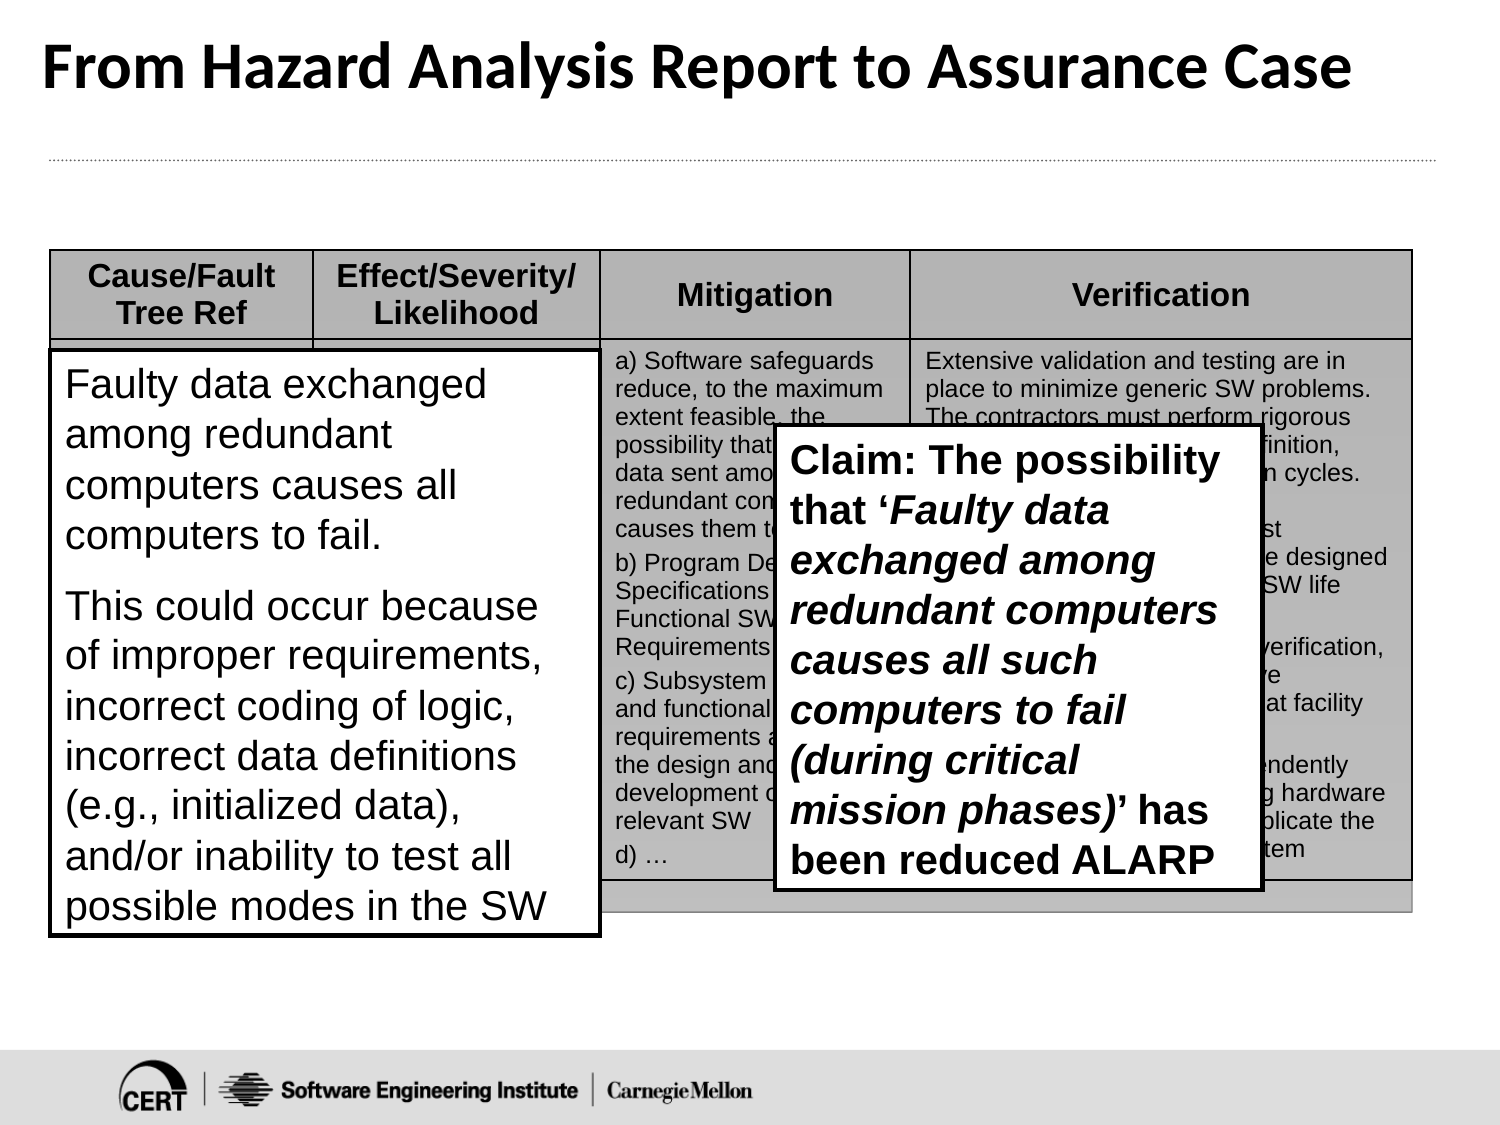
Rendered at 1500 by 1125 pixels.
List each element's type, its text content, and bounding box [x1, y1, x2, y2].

text_box Faulty data exchanged among redundant computers causes all computers to fail. This could occur because of improper requirements, incorrect coding of logic, incorrect data definitions (e.g., initialized data), and/or inability to test all possible modes in the SW [50, 349, 600, 936]
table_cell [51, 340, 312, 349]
table_header Verification [911, 251, 1411, 338]
table_header Mitigation [601, 251, 909, 338]
text_box [600, 881, 1413, 913]
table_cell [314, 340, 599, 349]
table_cell Extensive validation and testing are in place to minimize generic SW problems. The contractors must perform rigorous reviews throughout the SW definition, implementation, and verification cycles. These review processes cover requirements, design, code, test procedures and results, and are designed to eliminate errors early in the SW life cycle. After completing system level verification, critical SW undergoes extensive integrated HW/SW verification at facility XXX Extensive verification is independently performed at facility XXX, using hardware and software maintained to duplicate the configuration of the fielded system [911, 340, 1411, 879]
text_box Claim: The possibility that ‘Faulty data exchanged among redundant computers causes all such computers to fail (during critical mission phases)’ has been reduced ALARP [774, 425, 1263, 890]
picture [102, 1056, 765, 1117]
table_header Effect/Severity/ Likelihood [314, 251, 599, 338]
table_cell a) Software safeguards reduce, to the maximum extent feasible, the possibility that faulty data sent among redundant computers causes them to fail b) Program Development Specifications and Functional SW Requirements c) Subsystem design and functional interface requirements are used in the design and development of the relevant SW d) … [601, 340, 909, 879]
table_header Cause/Fault Tree Ref [51, 251, 312, 338]
title From Hazard Analysis Report to Assurance Case [42, 37, 1434, 155]
